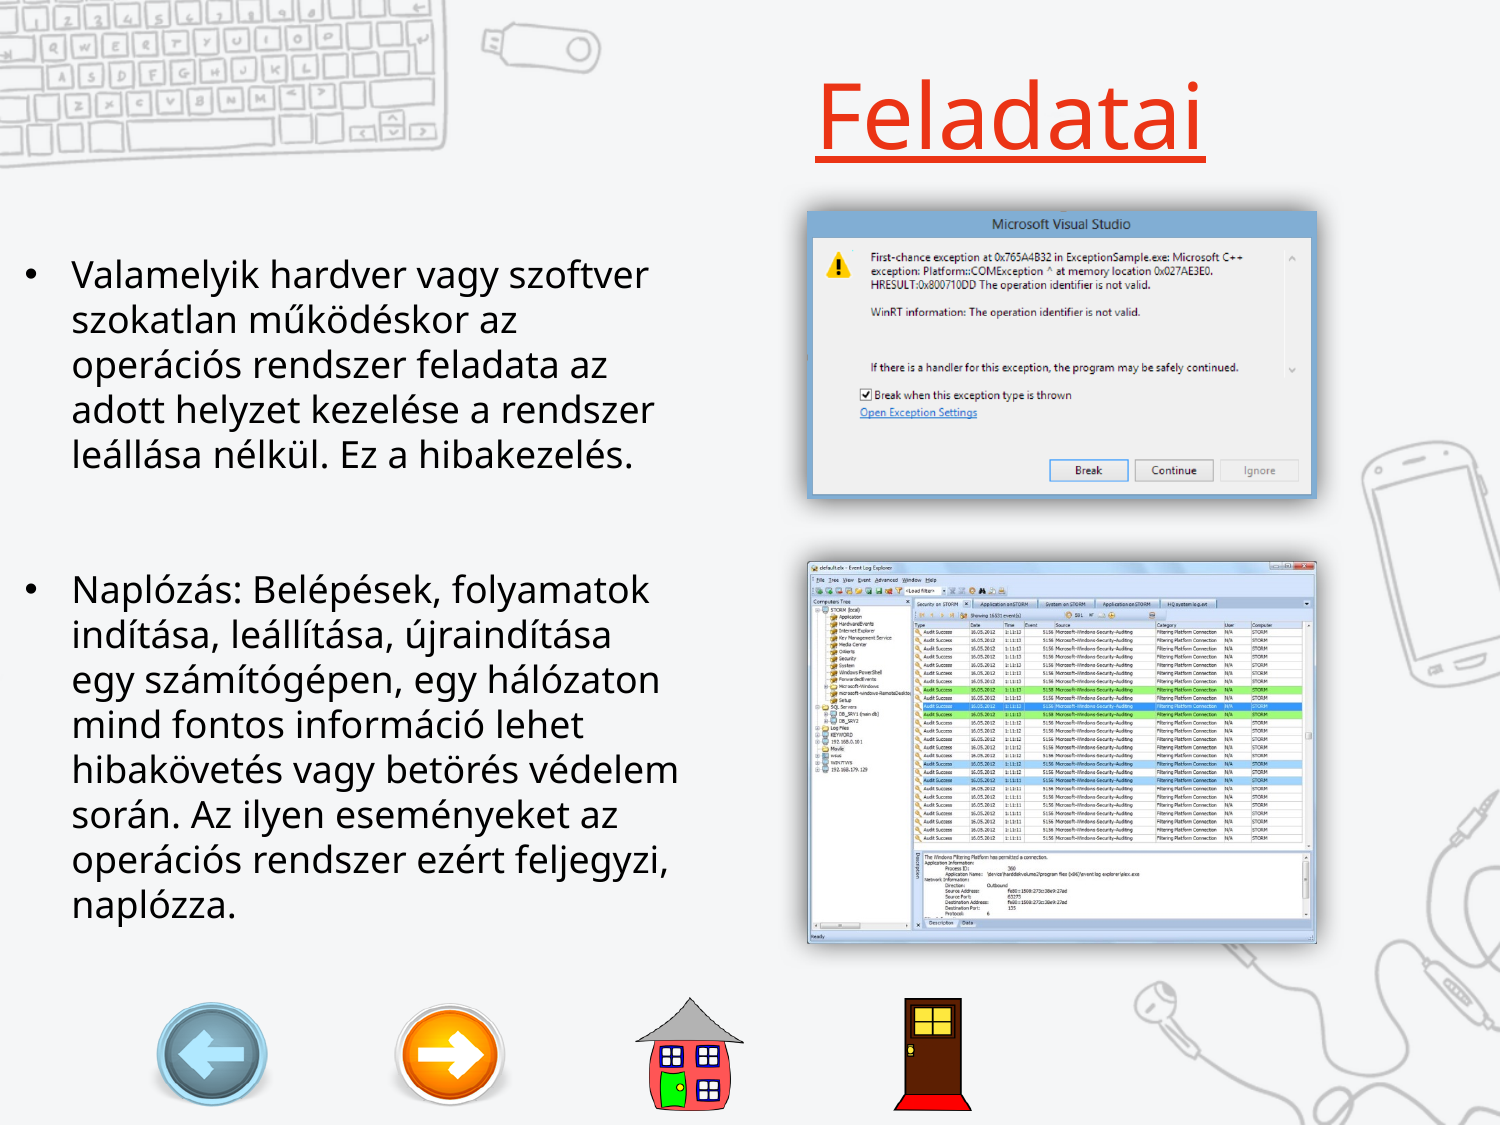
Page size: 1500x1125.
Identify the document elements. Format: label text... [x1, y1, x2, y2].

title Feladatai [442, 19, 1500, 207]
picture [0, 0, 1500, 1125]
text_box Valamelyik hardver vagy szoftver szokatlan működéskor az operációs rendszer feladata az adott helyzet kezelése a rendszer leállása nélkül. Ez a hibakezelés. Naplózás: Belépések, folyamatok indítása, leállítása, újraindítása egy számítógépen, egy hálózaton mind fontos információ lehet hibakövetés vagy betörés védelem során. Az ilyen eseményeket az operációs rendszer ezért feljegyzi, naplózza. [9, 243, 695, 934]
